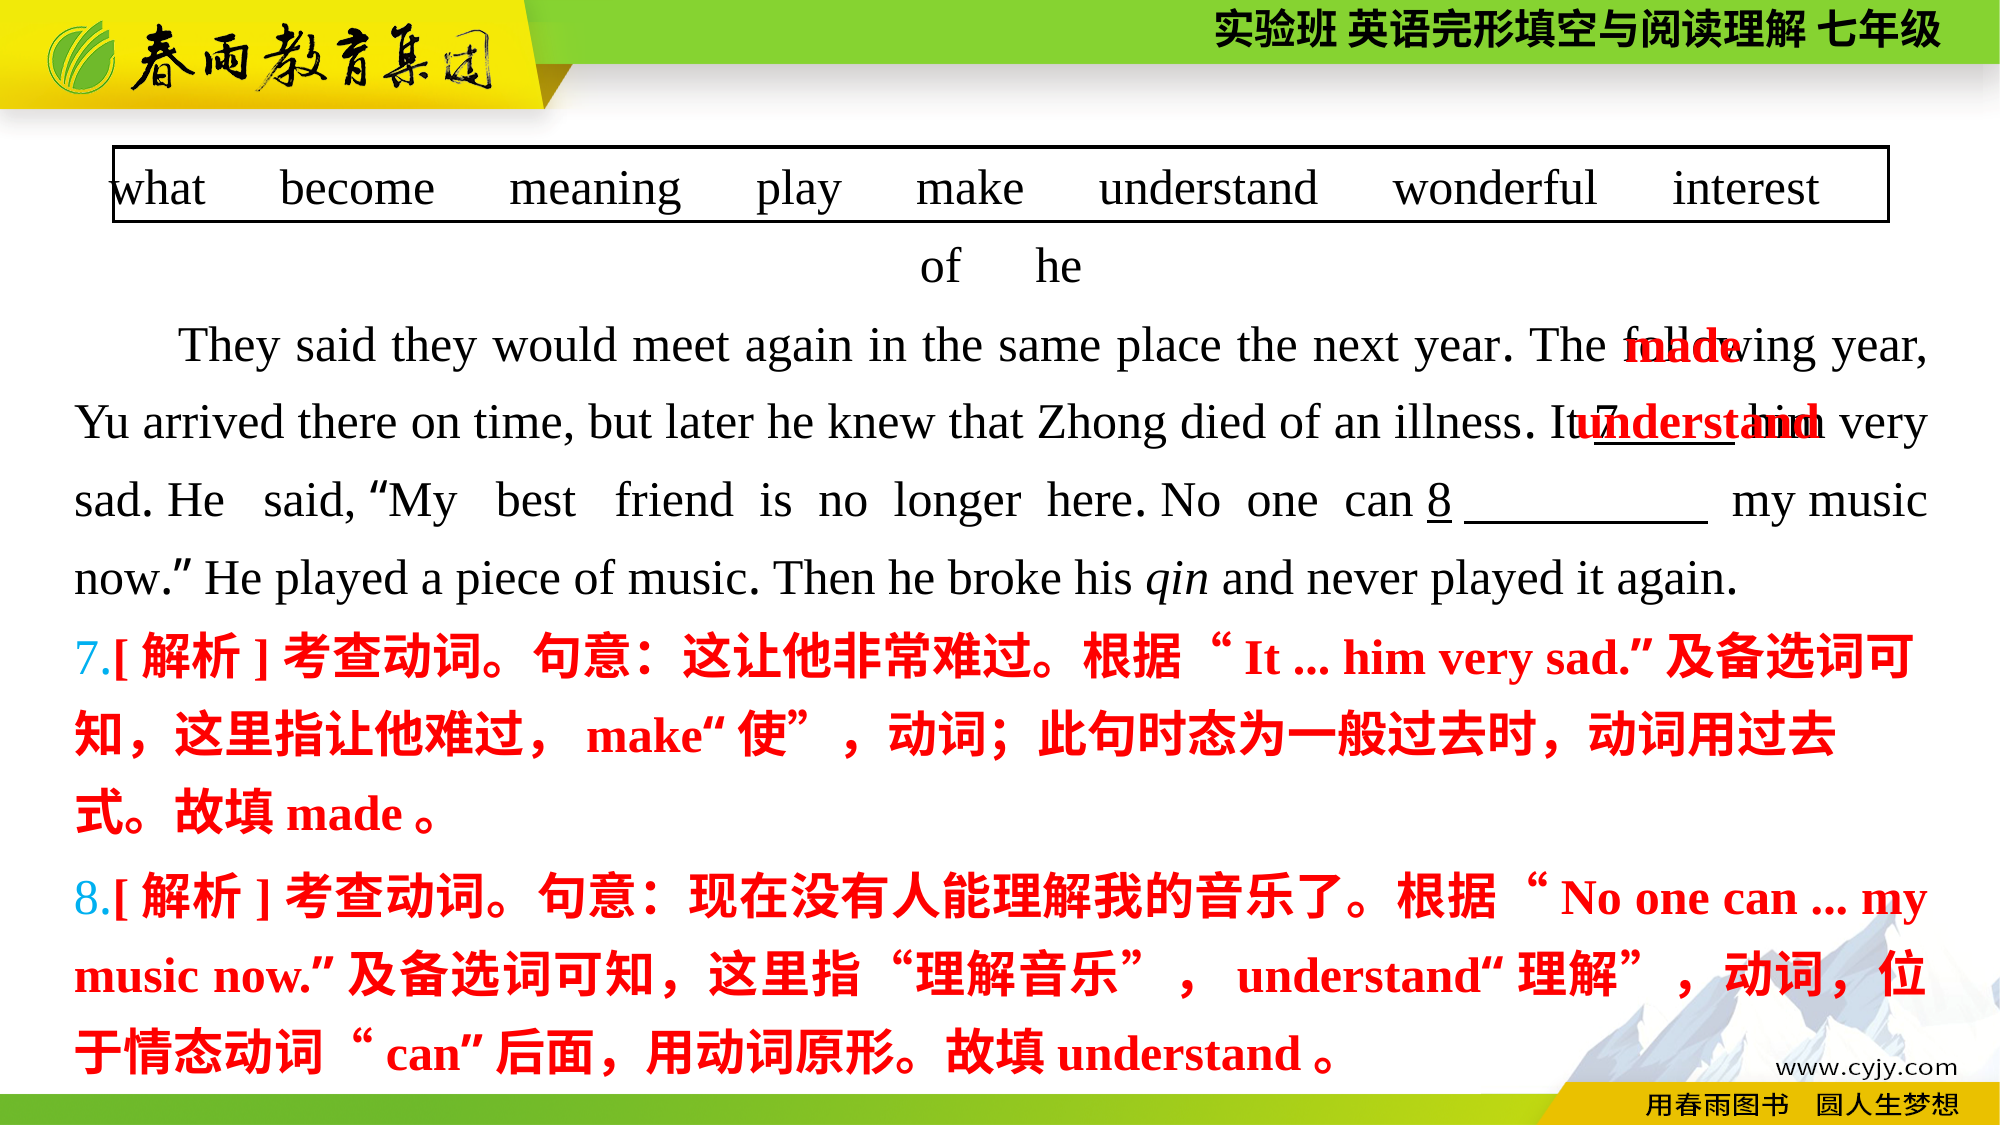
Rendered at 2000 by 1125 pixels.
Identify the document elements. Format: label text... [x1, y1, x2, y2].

picture [0, 0, 2000, 1125]
text_box [113, 147, 1889, 222]
text_box made [1610, 287, 1757, 363]
text_box 7.[解析]考查动词。句意：这让他非常难过。根据“It ... him very sad.”及备选词可知，这里指让他难过，make“使”，动词；此句时态为一般过去时，动词用过去 式。故填made。 [59, 599, 1944, 838]
text_box understand [1560, 363, 1836, 456]
list what become meaning play make understand wonderful interest of he They said they would meet again in the same place the next year. The following year, Yu arrived there on time, but later he knew that Zhong died of an illness. It 7 him very sad. He said, “My best friend is no longer here. No one can 8 my music now.” He played a piece of music. Then he broke his qin and never played it again. [59, 129, 1944, 599]
text_box 8.[解析]考查动词。句意：现在没有人能理解我的音乐了。根据“No one can ... my music now.”及备选词可知，这里指“理解音乐”，understand“理解”，动词，位于情态动词“can”后面，用动词原形。故填understand。 [58, 838, 1944, 1088]
